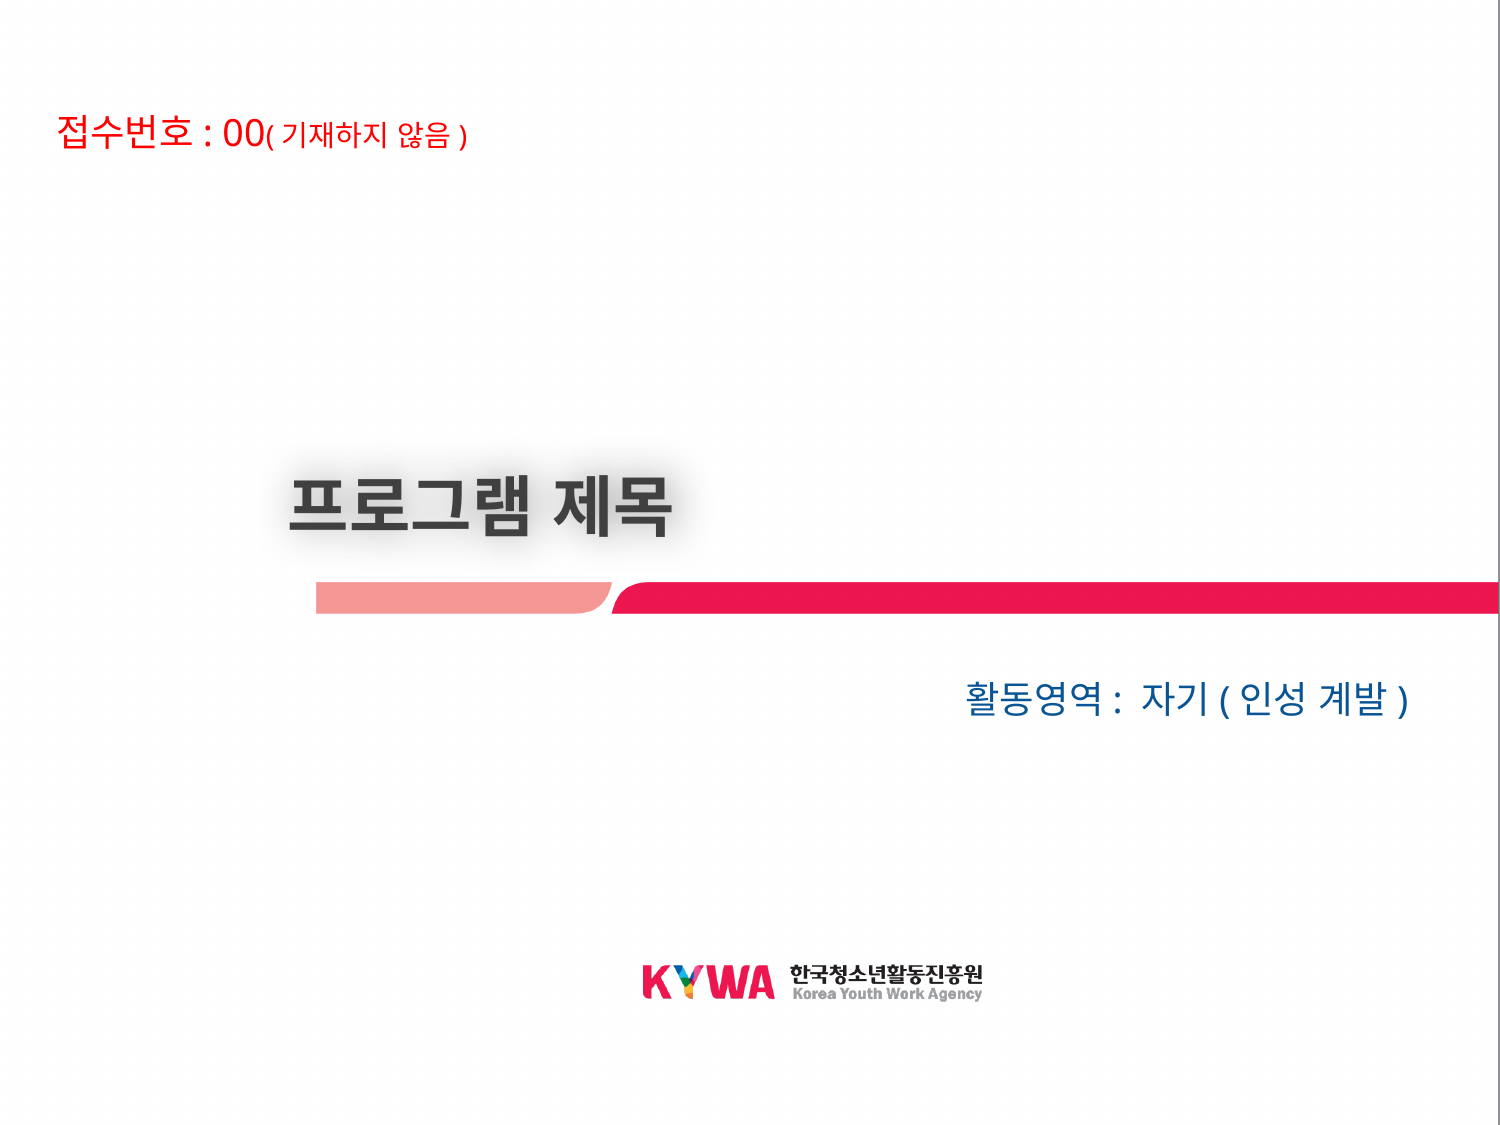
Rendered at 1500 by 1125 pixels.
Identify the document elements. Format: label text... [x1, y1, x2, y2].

text_box 접수번호: 00(기재하지 않음) [41, 101, 1439, 169]
text_box 프로그램 제목 [273, 457, 1211, 553]
text_box 활동영역: 자기(인성 계발) [950, 668, 1439, 729]
picture [0, 0, 1500, 1125]
